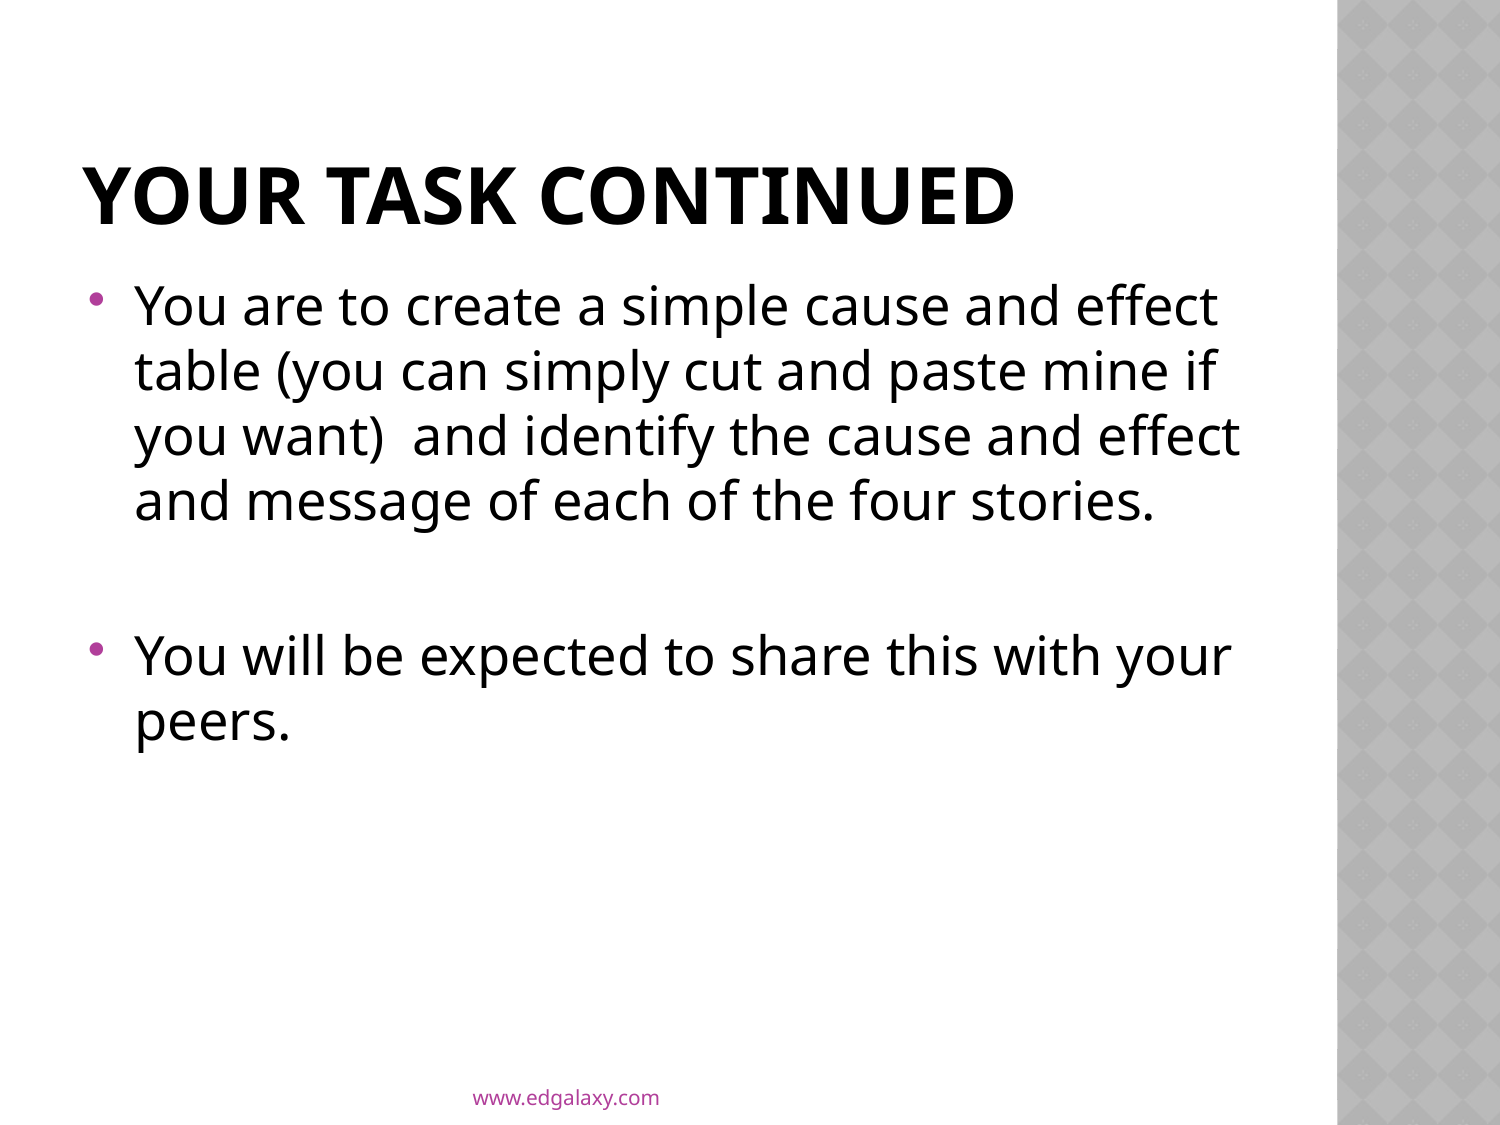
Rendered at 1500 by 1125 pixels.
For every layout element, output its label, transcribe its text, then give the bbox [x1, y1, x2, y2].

title Your task continued [75, 52, 1263, 240]
list You are to create a simple cause and effect table (you can simply cut and paste mine if you want) and identify the cause and effect and message of each of the four stories. You will be expected to share this with your peers. [75, 264, 1263, 1059]
footer www.edgalaxy.com [75, 1075, 675, 1114]
